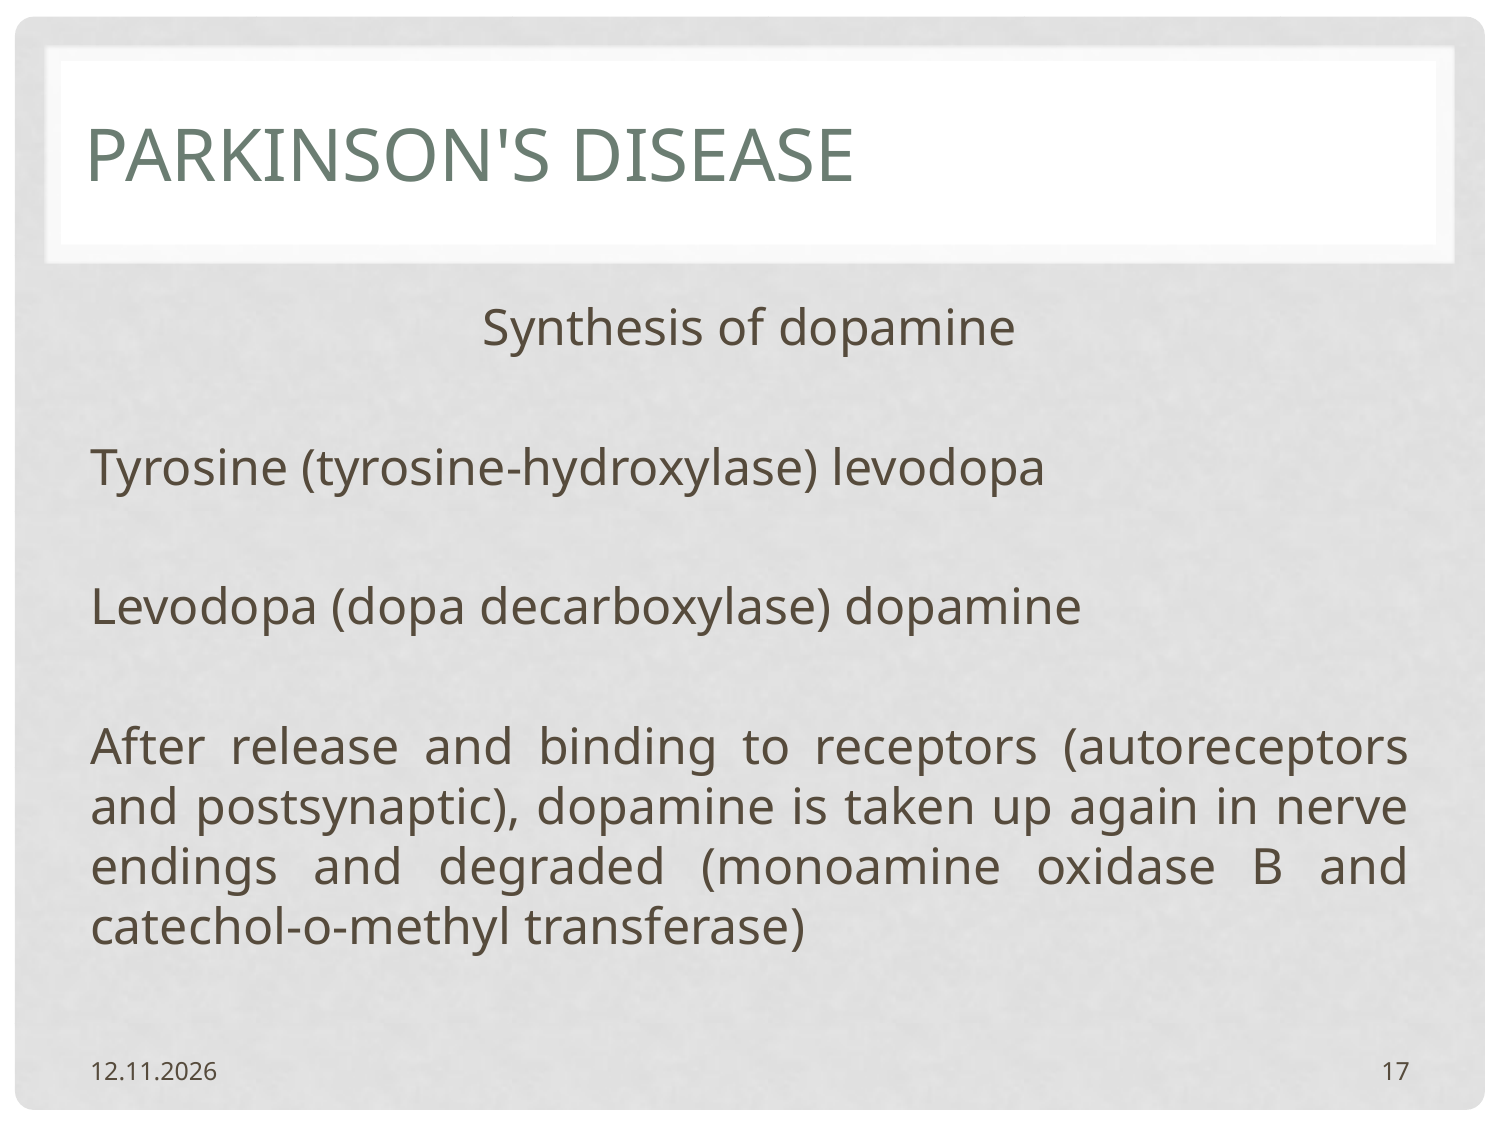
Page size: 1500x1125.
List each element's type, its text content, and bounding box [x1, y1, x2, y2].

title PARKINSON'S DISEASE [69, 66, 1425, 238]
slide_number 17 [1074, 1042, 1425, 1103]
list Synthesis of dopamine Tyrosine (tyrosine-hydroxylase) levodopa Levodopa (dopa decarboxylase) dopamine After release and binding to receptors (autoreceptors and postsynaptic), dopamine is taken up again in nerve endings and degraded (monoamine oxidase B and catechol-o-methyl transferase) [75, 287, 1425, 1005]
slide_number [75, 1042, 425, 1103]
